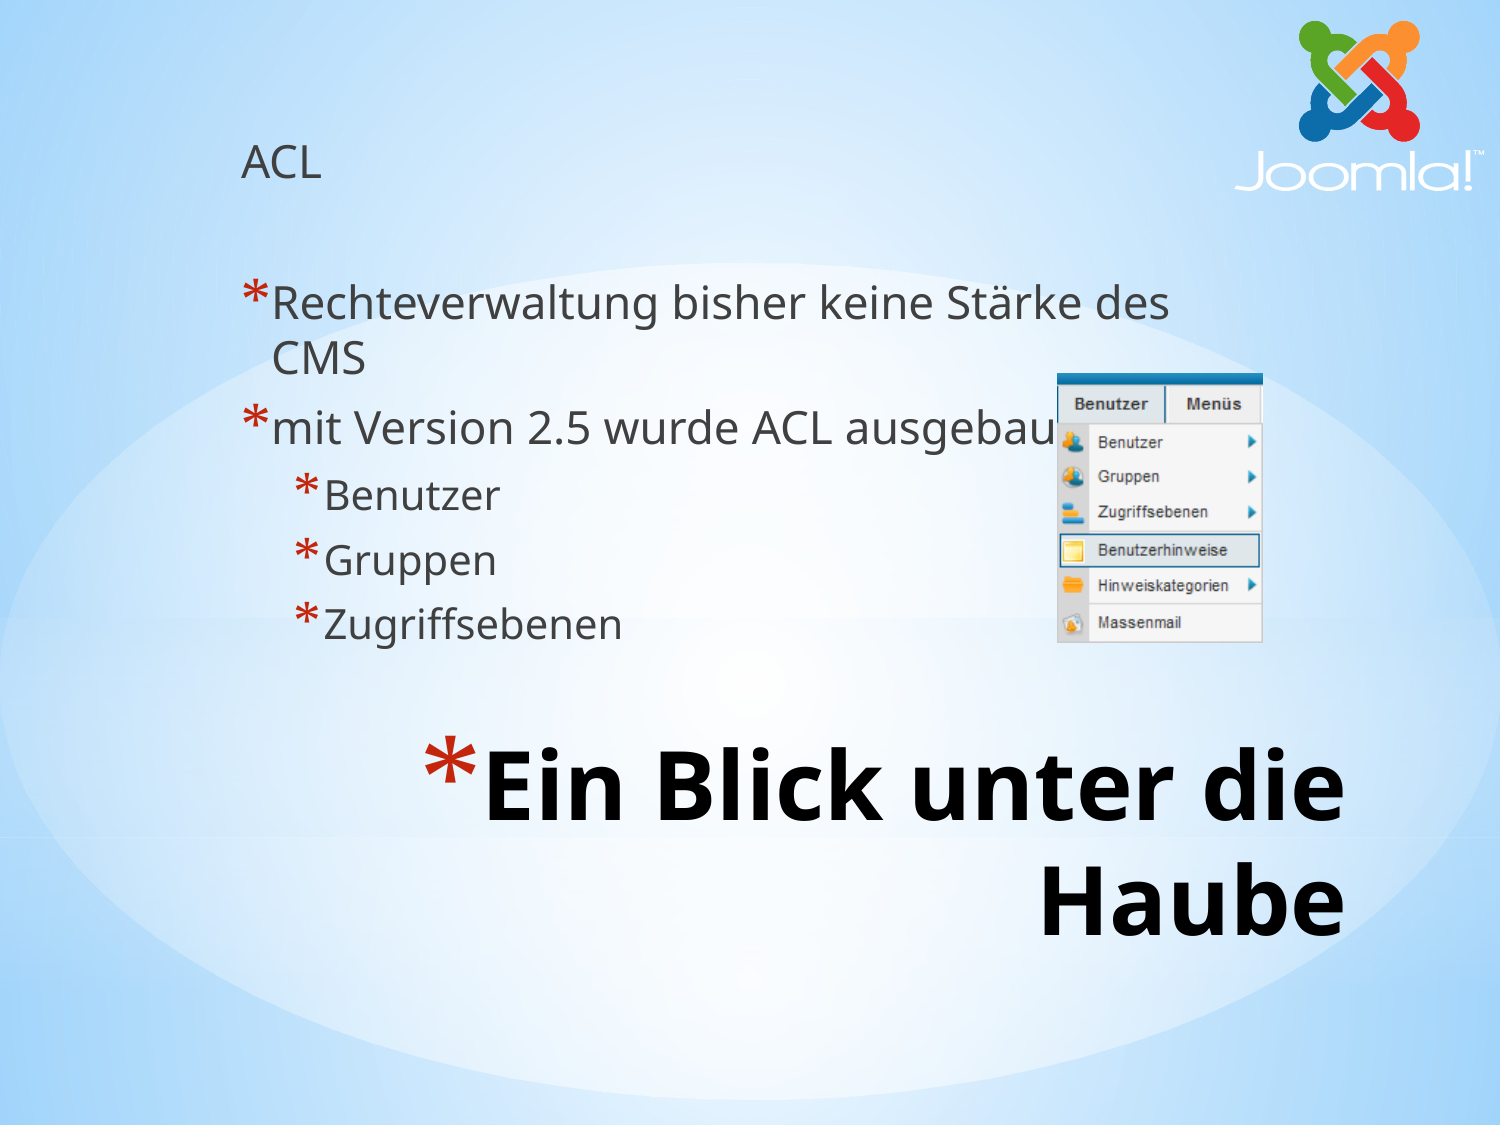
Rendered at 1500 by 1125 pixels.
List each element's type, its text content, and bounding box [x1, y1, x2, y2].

title Ein Blick unter die Haube [123, 717, 1363, 905]
picture [1234, 19, 1485, 191]
picture [1056, 373, 1263, 380]
list ACL Rechteverwaltung bisher keine Stärke des CMS mit Version 2.5 wurde ACL ausgebaut Benutzer Gruppen Zugriffsebenen [218, 125, 1269, 696]
picture [1056, 385, 1263, 643]
